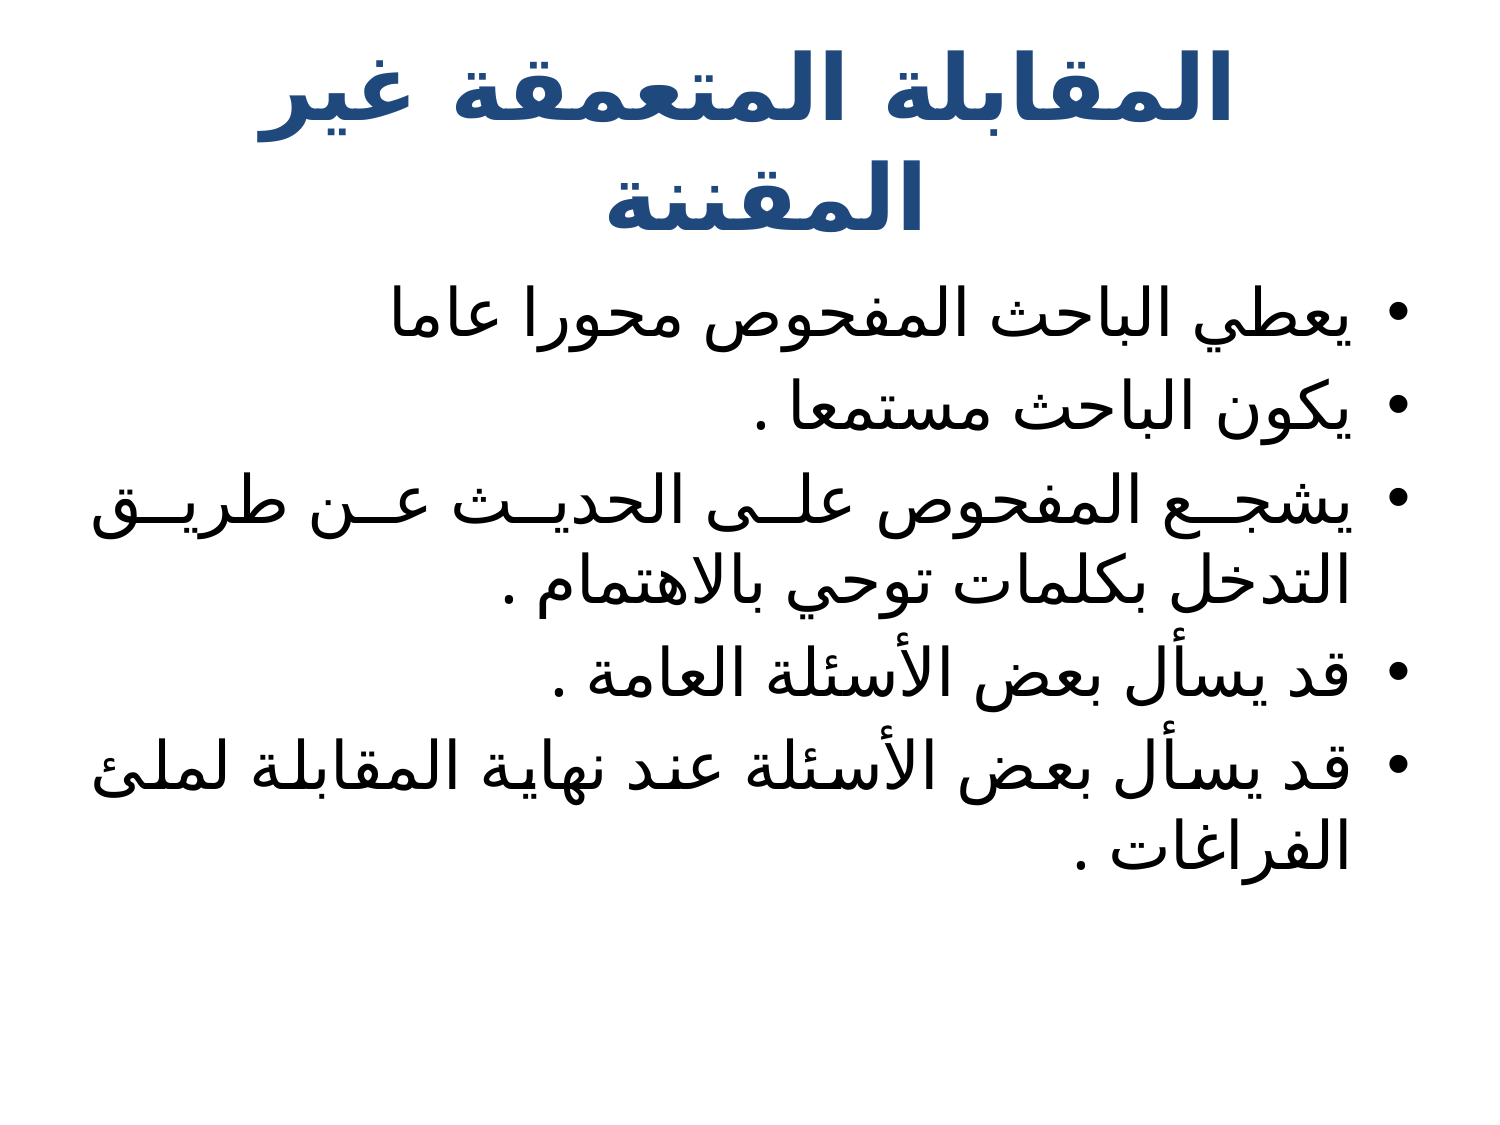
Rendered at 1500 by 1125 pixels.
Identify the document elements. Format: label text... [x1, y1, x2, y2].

title المقابلة المتعمقة غير المقننة [75, 45, 1425, 233]
list يعطي الباحث المفحوص محورا عاما يكون الباحث مستمعا . يشجع المفحوص على الحديث عن طريق التدخل بكلمات توحي بالاهتمام . قد يسأل بعض الأسئلة العامة . قد يسأل بعض الأسئلة عند نهاية المقابلة لملئ الفراغات . [75, 262, 1425, 1005]
